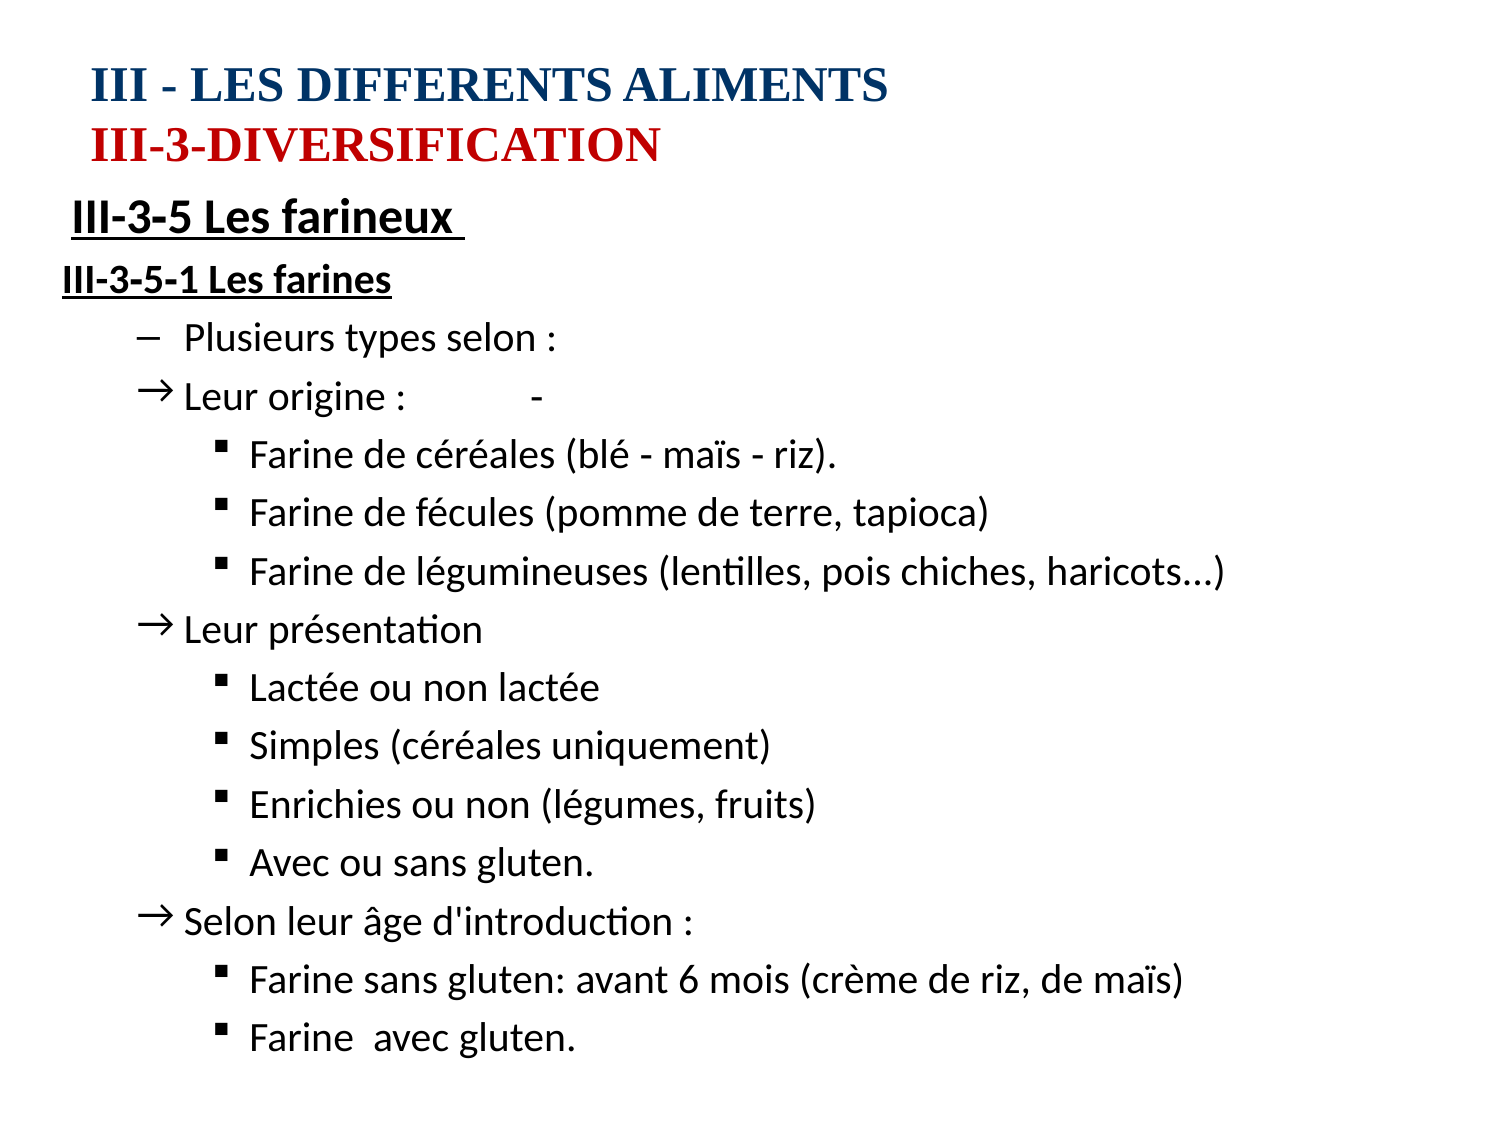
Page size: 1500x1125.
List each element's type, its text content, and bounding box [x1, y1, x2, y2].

list III-3‑5 Les farineux III-3‑5‑1 Les farines Plusieurs types selon : Leur origine : ‑ Farine de céréales (blé ‑ maïs ‑ riz). Farine de fécules (pomme de terre, tapioca) Farine de légumineuses (lentilles, pois chiches, haricots...) Leur présentation Lactée ou non lactée Simples (céréales uniquement) Enrichies ou non (légumes, fruits) Avec ou sans gluten. Selon leur âge d'introduction : Farine sans gluten: avant 6 mois (crème de riz, de maïs) Farine avec gluten. [46, 175, 1454, 1079]
title III ‑ LES DIFFERENTS ALIMENTS III-3‑DIVERSIFICATION [0, 34, 1351, 188]
